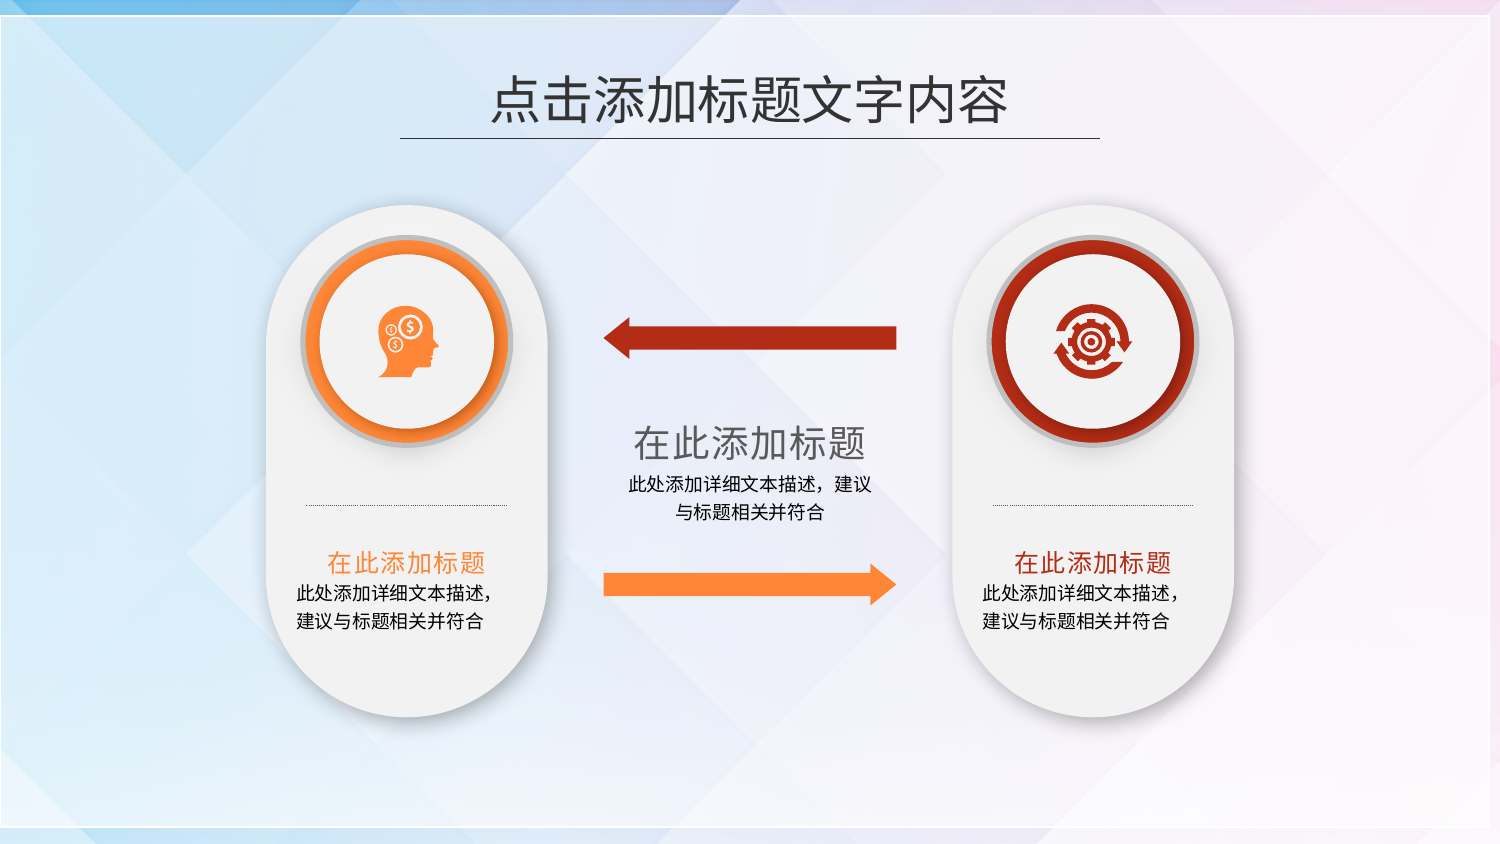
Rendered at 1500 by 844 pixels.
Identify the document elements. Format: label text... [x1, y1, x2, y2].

text_box [601, 314, 898, 362]
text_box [948, 539, 1238, 641]
text_box [602, 561, 898, 608]
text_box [262, 539, 552, 641]
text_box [610, 412, 890, 532]
text_box [264, 485, 549, 539]
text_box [949, 198, 1237, 485]
text_box [280, 641, 534, 719]
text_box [263, 198, 551, 485]
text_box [378, 305, 442, 378]
text_box 点击添加标题文字内容 [472, 60, 1028, 138]
text_box [966, 641, 1220, 719]
picture [0, 0, 1500, 844]
text_box [951, 485, 1236, 539]
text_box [1053, 304, 1133, 379]
